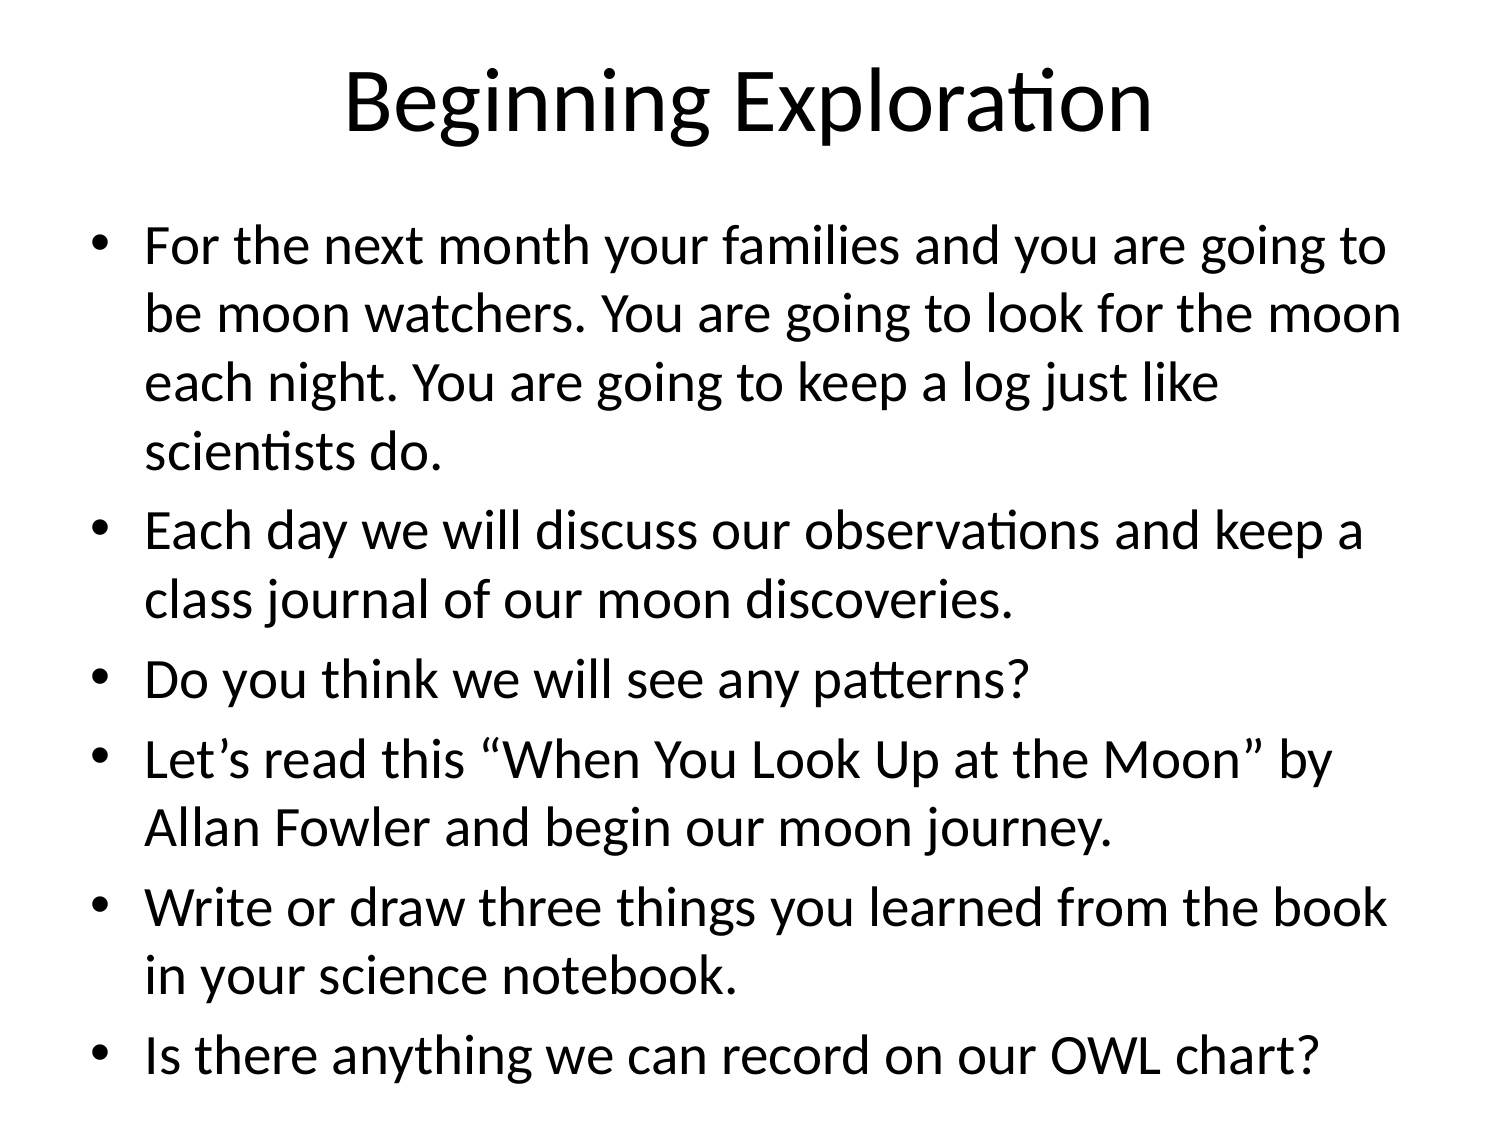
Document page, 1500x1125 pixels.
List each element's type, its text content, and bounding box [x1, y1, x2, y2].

list For the next month your families and you are going to be moon watchers. You are going to look for the moon each night. You are going to keep a log just like scientists do. Each day we will discuss our observations and keep a class journal of our moon discoveries. Do you think we will see any patterns? Let’s read this “When You Look Up at the Moon” by Allan Fowler and begin our moon journey. Write or draw three things you learned from the book in your science notebook. Is there anything we can record on our OWL chart? [75, 200, 1425, 1100]
title Beginning Exploration [75, 1, 1425, 189]
